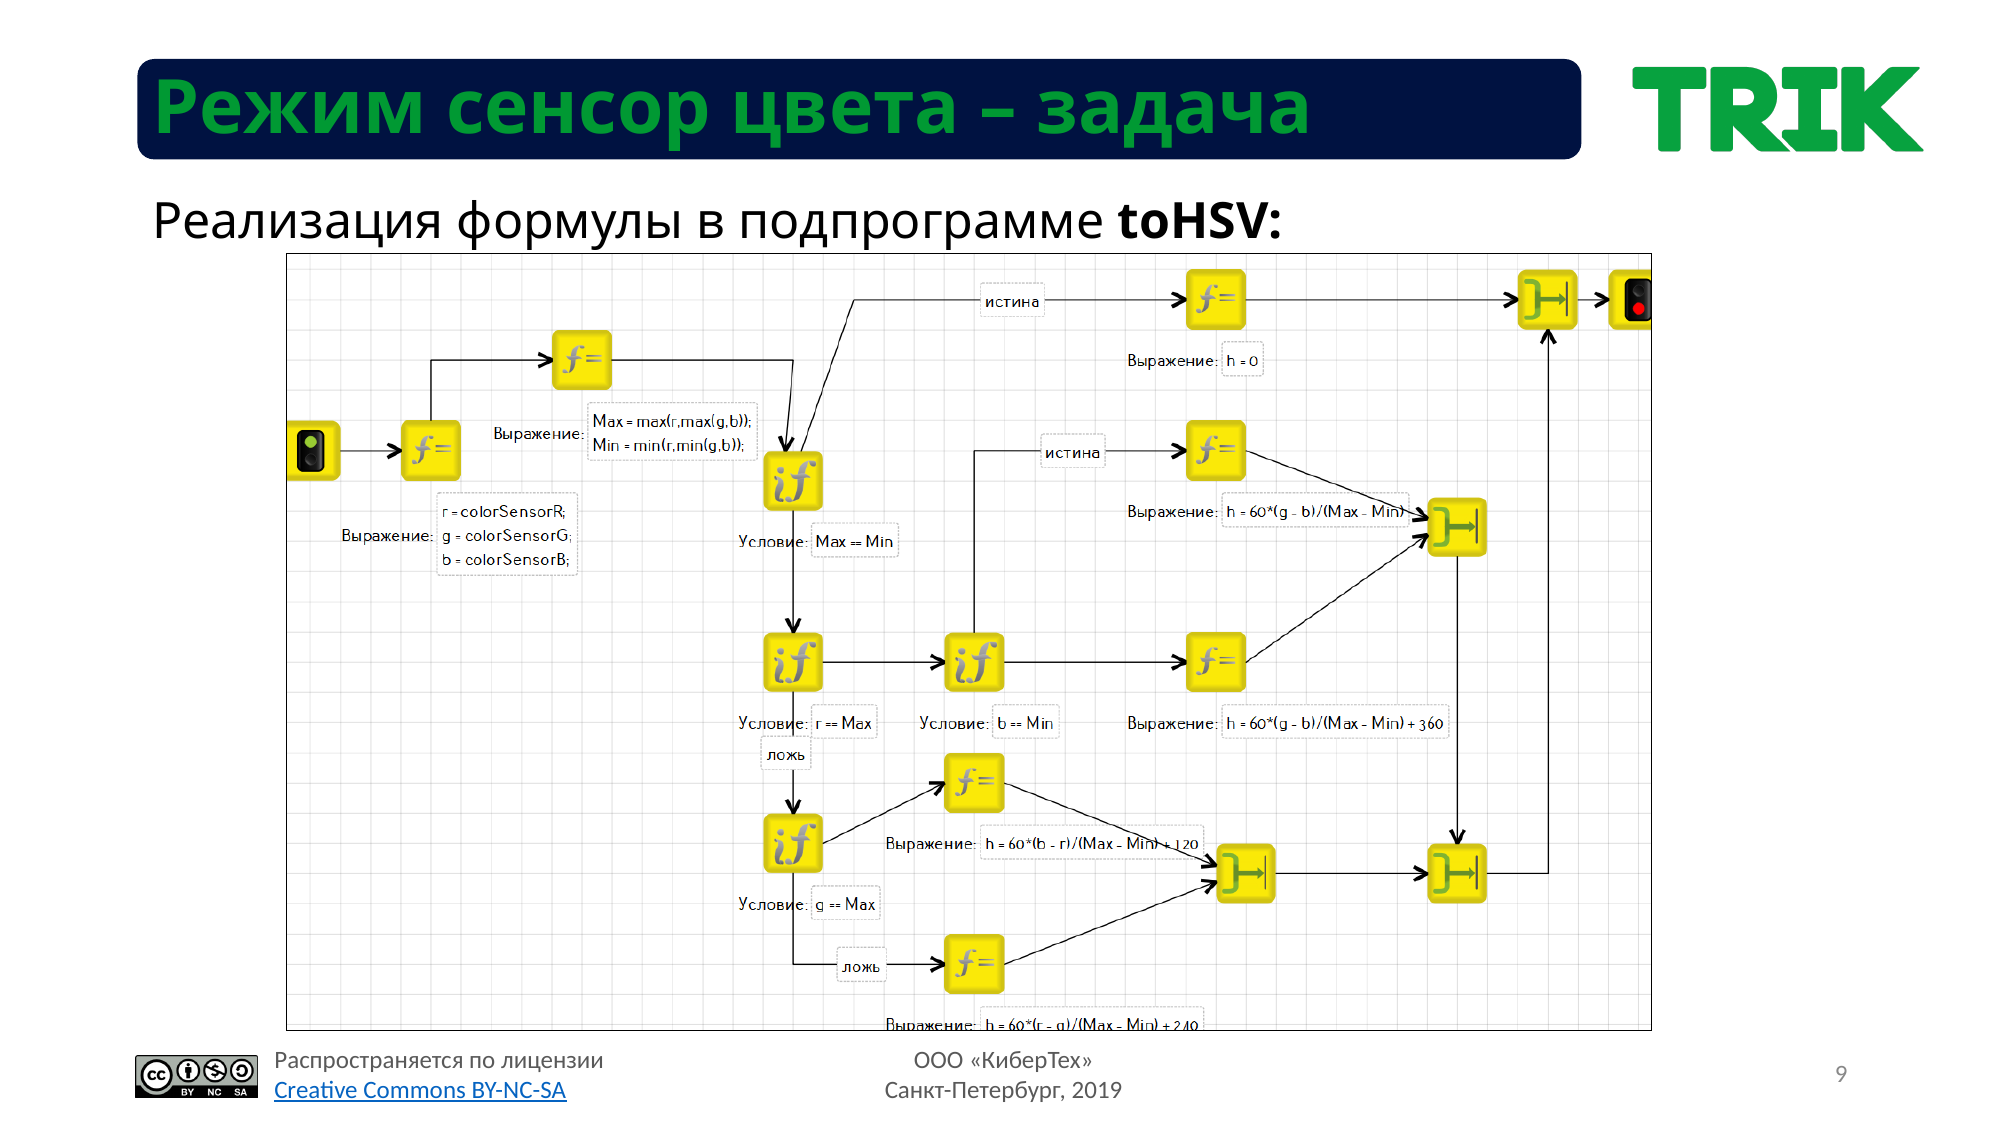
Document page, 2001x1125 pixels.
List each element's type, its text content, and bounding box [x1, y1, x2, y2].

slide_number 9 [1412, 1042, 1863, 1103]
picture [135, 1055, 258, 1098]
picture [286, 253, 1652, 1031]
text_box Реализация формулы в подпрограмме toHSV: [137, 181, 1603, 266]
picture [1631, 64, 1924, 154]
title Режим сенсор цвета – задача [137, 61, 1582, 163]
